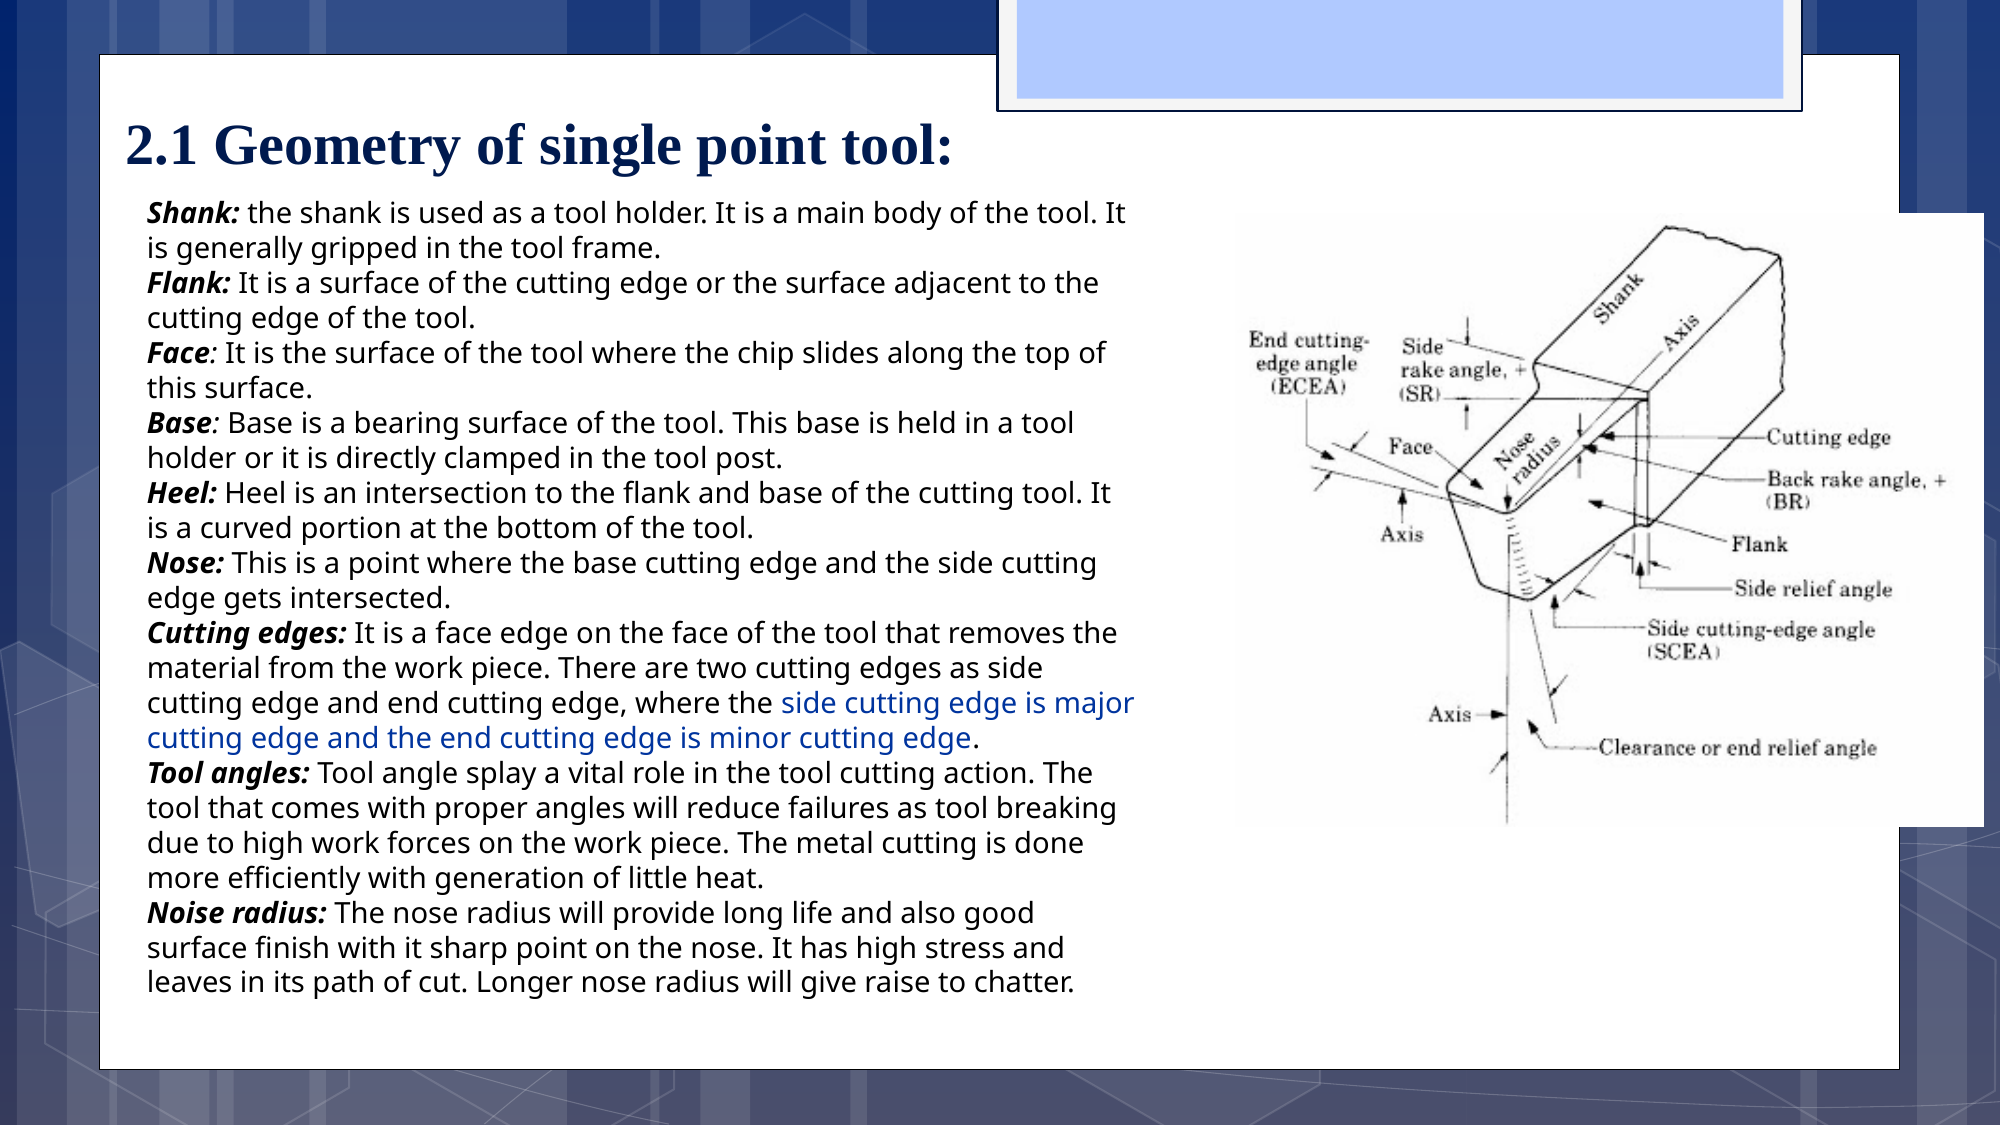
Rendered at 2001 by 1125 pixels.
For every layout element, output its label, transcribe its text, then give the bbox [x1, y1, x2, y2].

text_box 2.1 Geometry of single point tool: [110, 64, 971, 184]
text_box Shank: the shank is used as a tool holder. It is a main body of the tool. It is generally gripped in the tool frame. Flank: It is a surface of the cutting edge or the surface adjacent to the cutting edge of the tool. Face: It is the surface of the tool where the chip slides along the top of this surface. Base: Base is a bearing surface of the tool. This base is held in a tool holder or it is directly clamped in the tool post. Heel: Heel is an intersection to the flank and base of the cutting tool. It is a curved portion at the bottom of the tool. Nose: This is a point where the base cutting edge and the side cutting edge gets intersected. Cutting edges: It is a face edge on the face of the tool that removes the material from the work piece. There are two cutting edges as side cutting edge and end cutting edge, where the side cutting edge is major cutting edge and the end cutting edge is minor cutting edge. Tool angles: Tool angle splay a vital role in the tool cutting action. The tool that comes with proper angles will reduce failures as tool breaking due to high work forces on the work piece. The metal cutting is done more efficiently with generation of little heat. Noise radius: The nose radius will provide long life and also good surface finish with it sharp point on the nose. It has high stress and leaves in its path of cut. Longer nose radius will give raise to chatter. [132, 187, 1151, 1007]
picture [1235, 213, 1984, 828]
